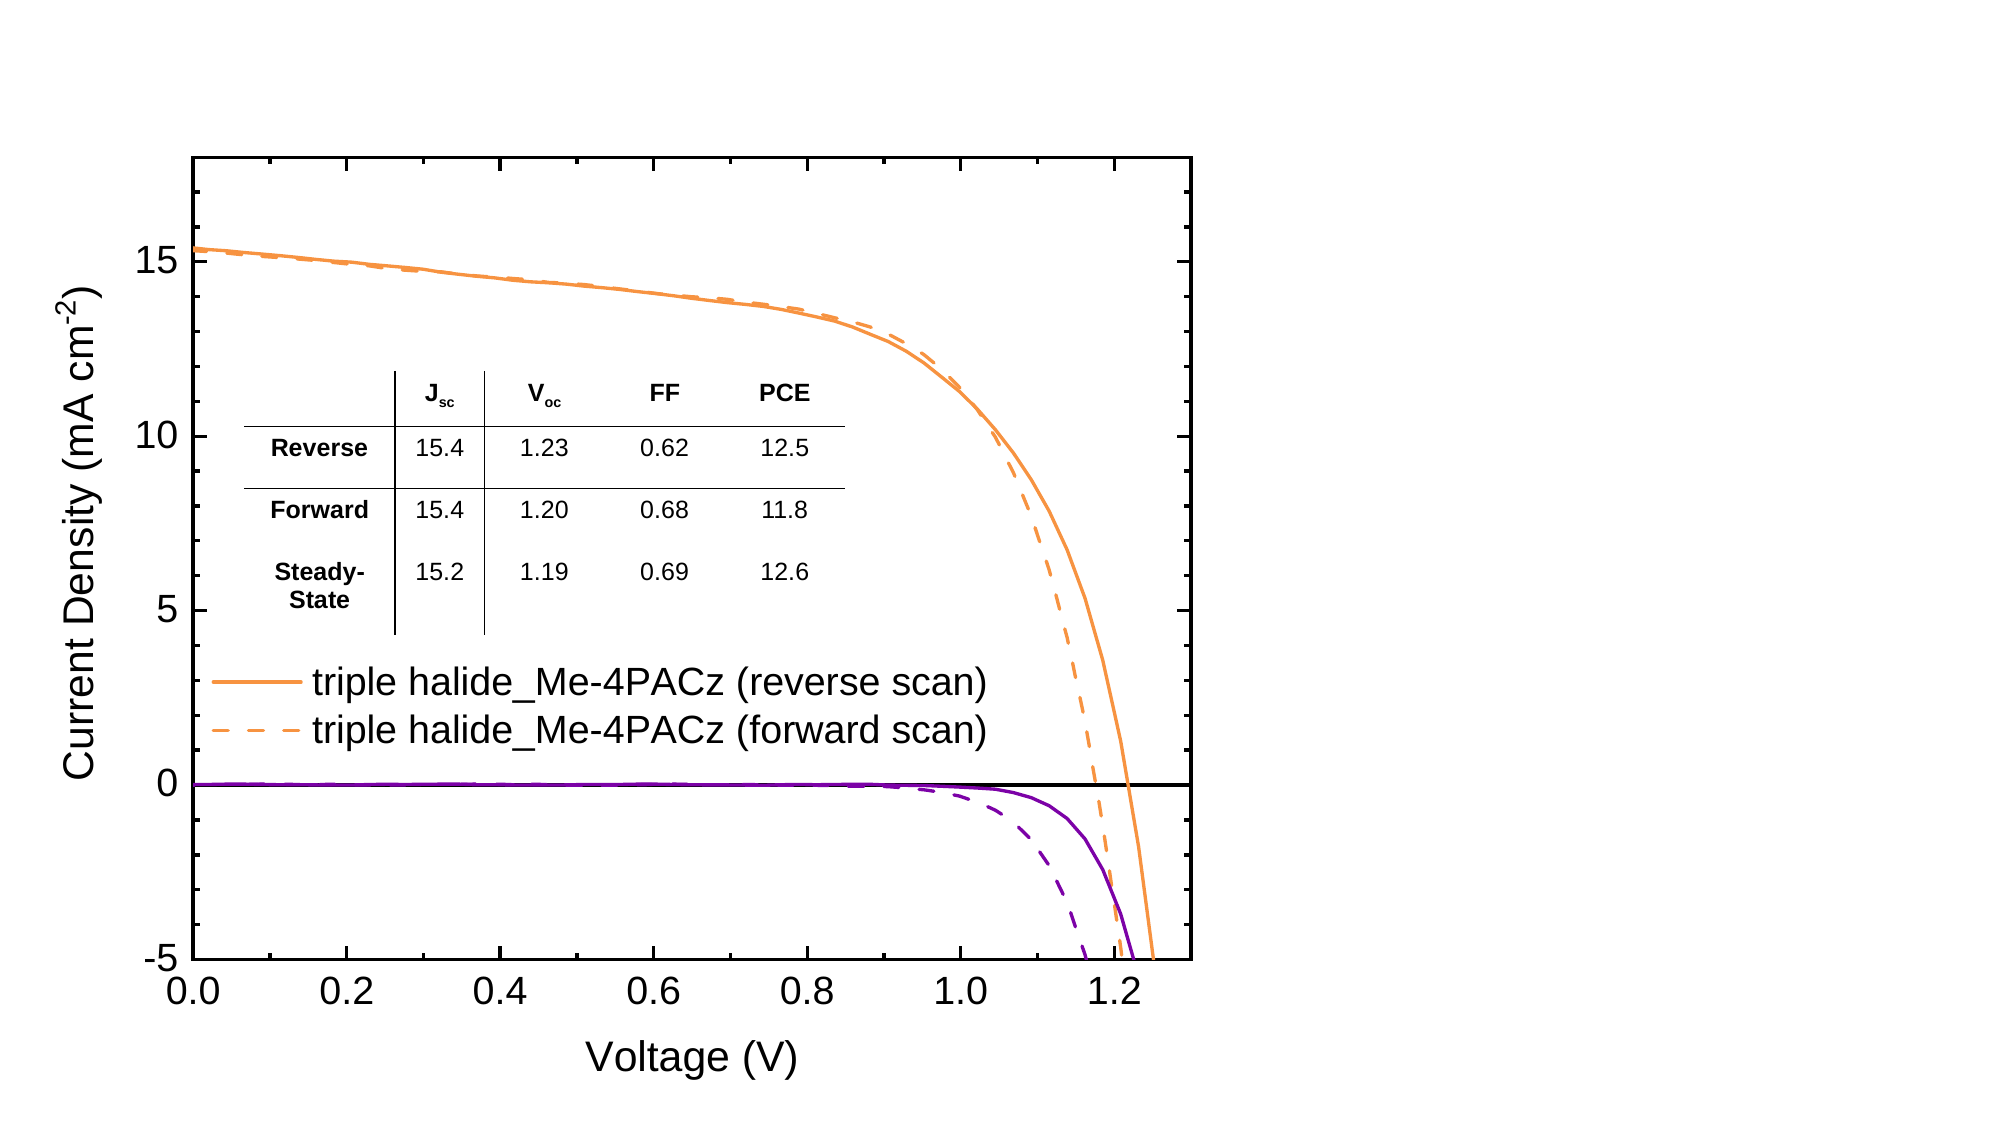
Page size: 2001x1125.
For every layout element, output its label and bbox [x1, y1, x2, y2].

picture [0, 123, 1268, 1093]
